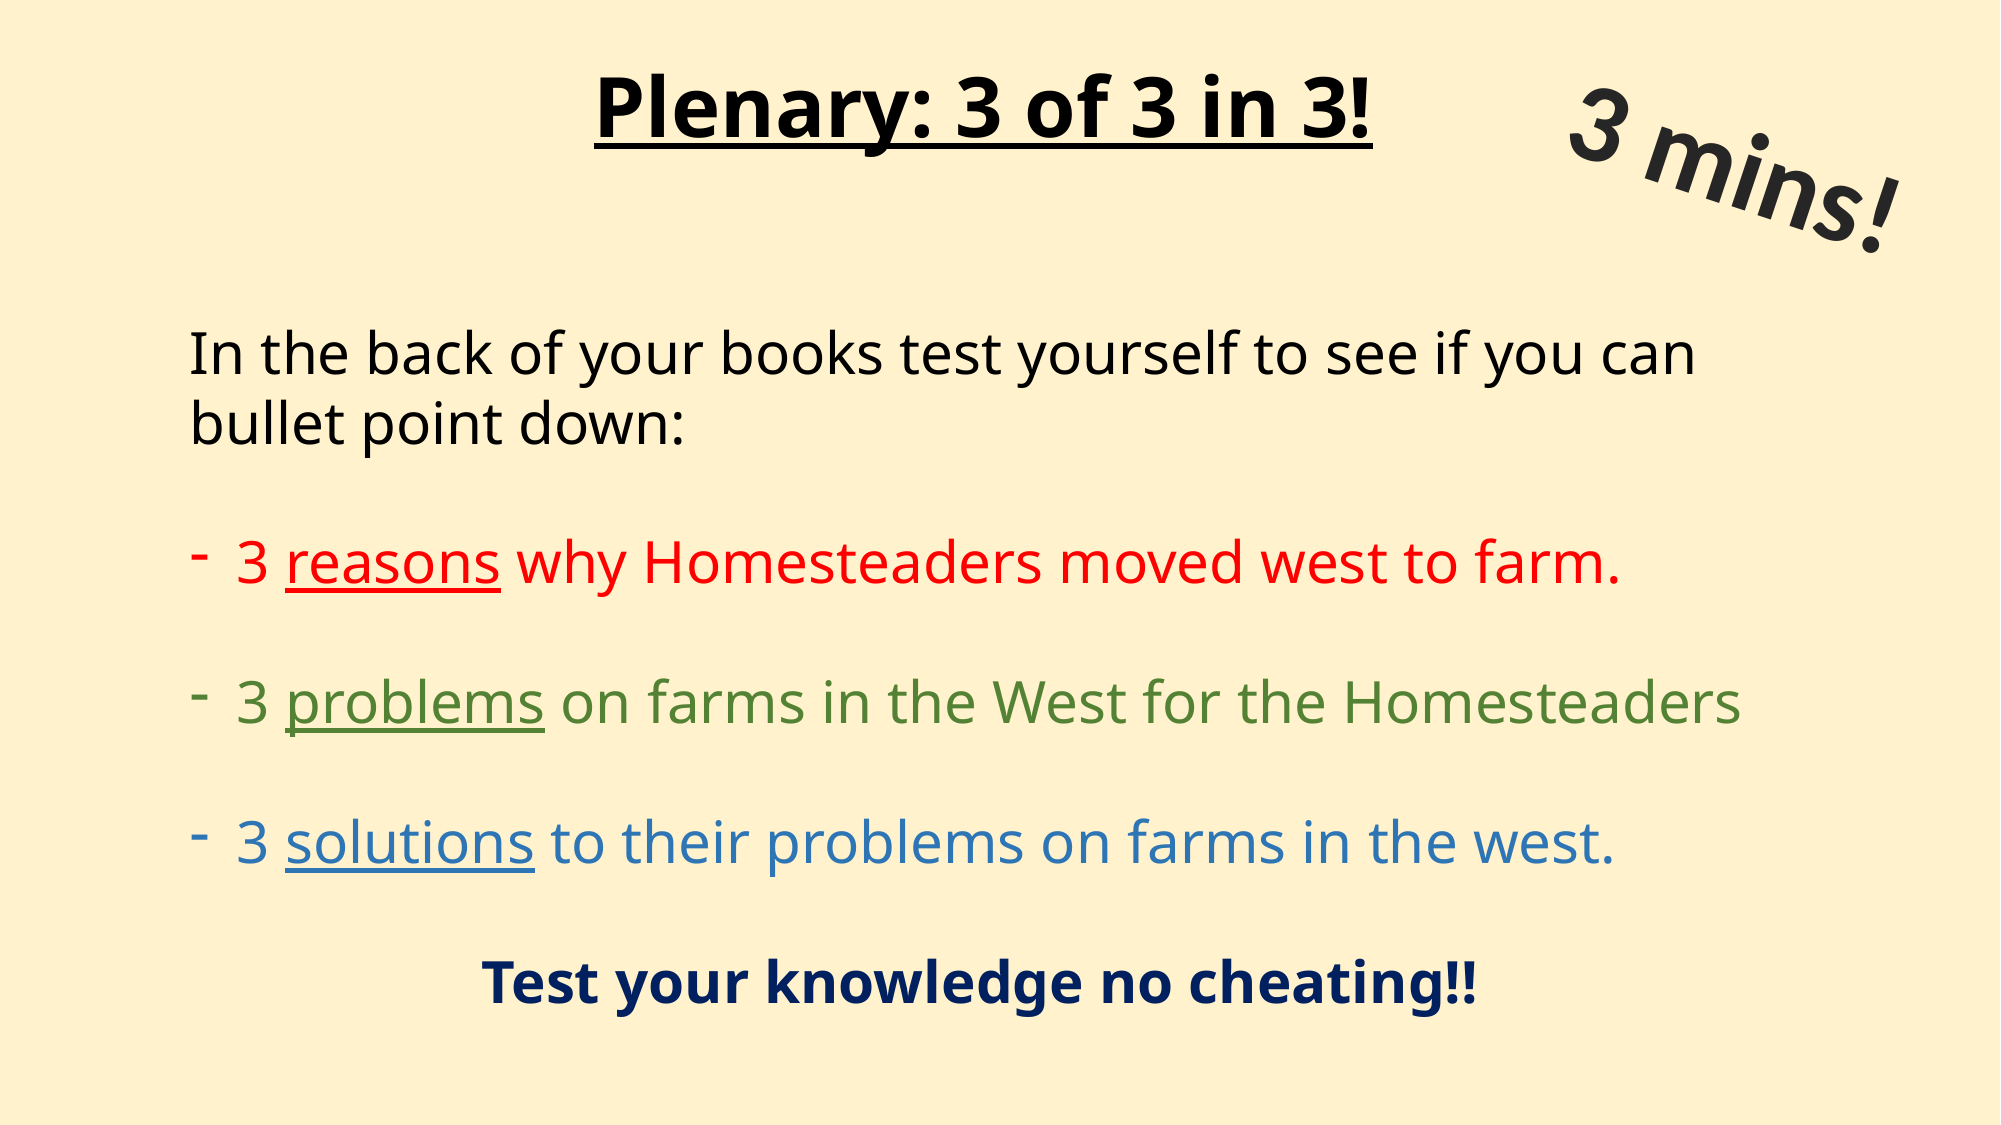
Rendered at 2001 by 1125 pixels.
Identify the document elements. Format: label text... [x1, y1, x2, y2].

text_box In the back of your books test yourself to see if you can bullet point down: 3 reasons why Homesteaders moved west to farm. 3 problems on farms in the West for the Homesteaders 3 solutions to their problems on farms in the west. Test your knowledge no cheating!! [175, 308, 1786, 1023]
text_box 3 mins! [1536, 31, 1939, 293]
text_box Plenary: 3 of 3 in 3! [466, 46, 1500, 162]
